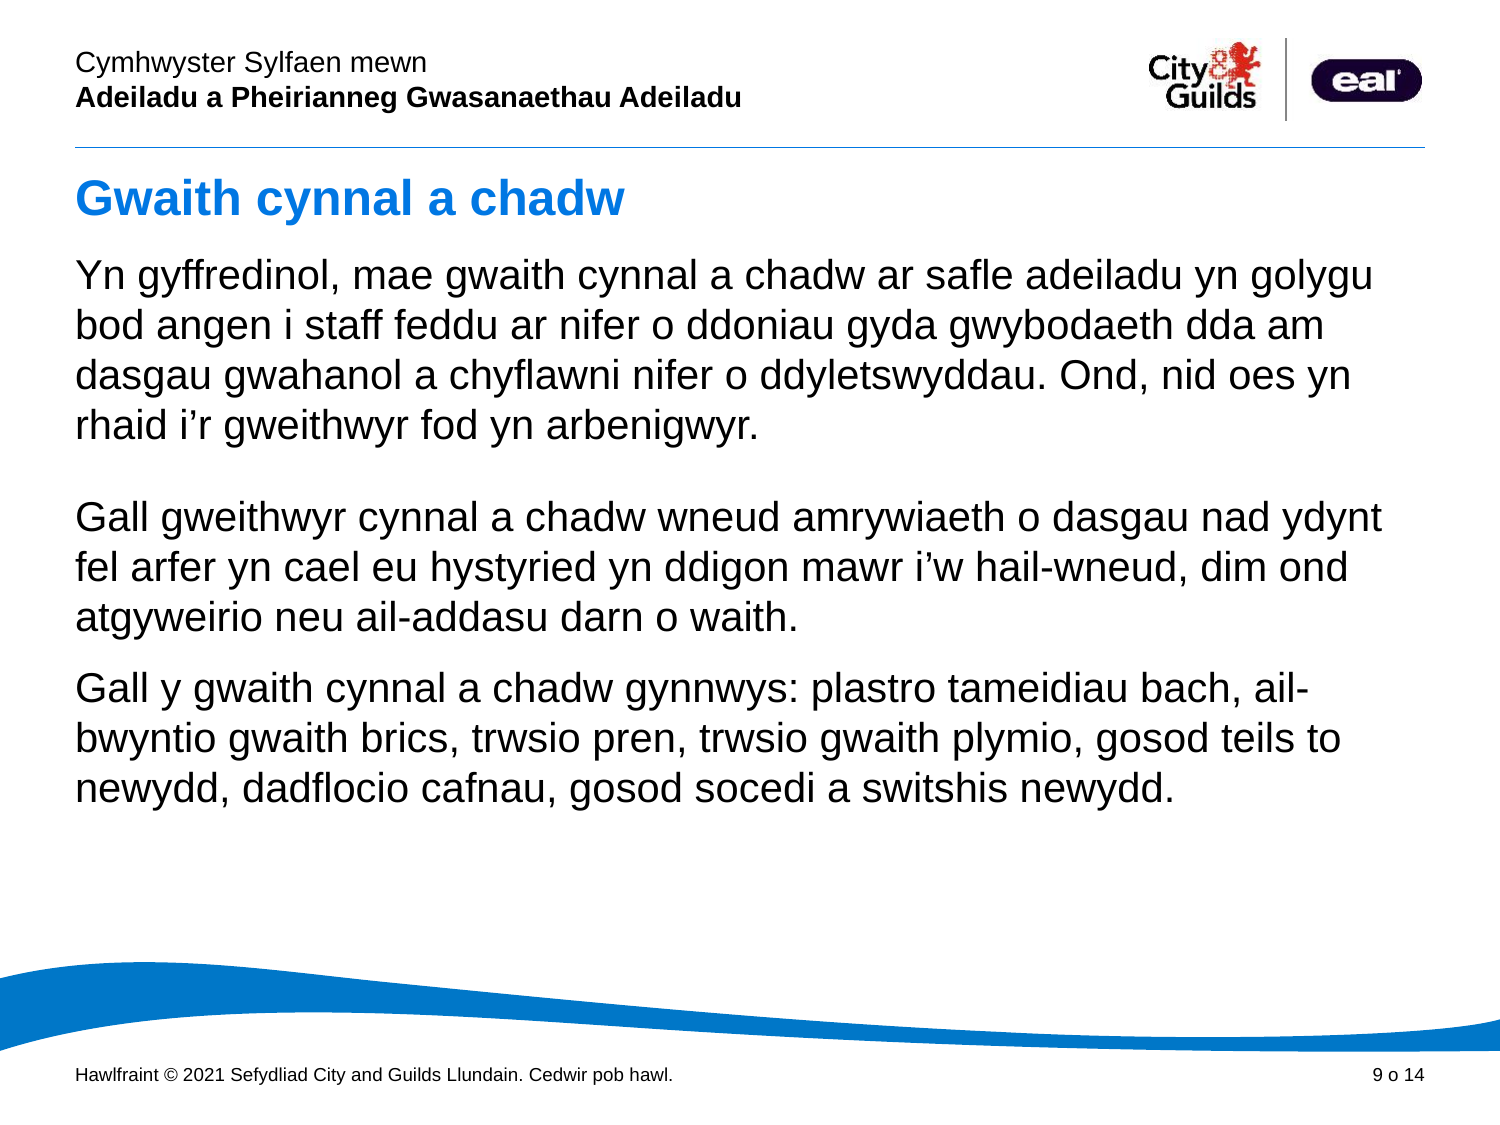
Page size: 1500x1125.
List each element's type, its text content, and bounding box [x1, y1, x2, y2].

title Gwaith cynnal a chadw [74, 165, 1426, 229]
picture [1149, 38, 1422, 121]
list Yn gyffredinol, mae gwaith cynnal a chadw ar safle adeiladu yn golygu bod angen i staff feddu ar nifer o ddoniau gyda gwybodaeth dda am dasgau gwahanol a chyflawni nifer o ddyletswyddau. Ond, nid oes yn rhaid i’r gweithwyr fod yn arbenigwyr. Gall gweithwyr cynnal a chadw wneud amrywiaeth o dasgau nad ydynt fel arfer yn cael eu hystyried yn ddigon mawr i’w hail-wneud, dim ond atgyweirio neu ail-addasu darn o waith. Gall y gwaith cynnal a chadw gynnwys: plastro tameidiau bach, ail-bwyntio gwaith brics, trwsio pren, trwsio gwaith plymio, gosod teils to newydd, dadflocio cafnau, gosod socedi a switshis newydd. [74, 247, 1426, 946]
